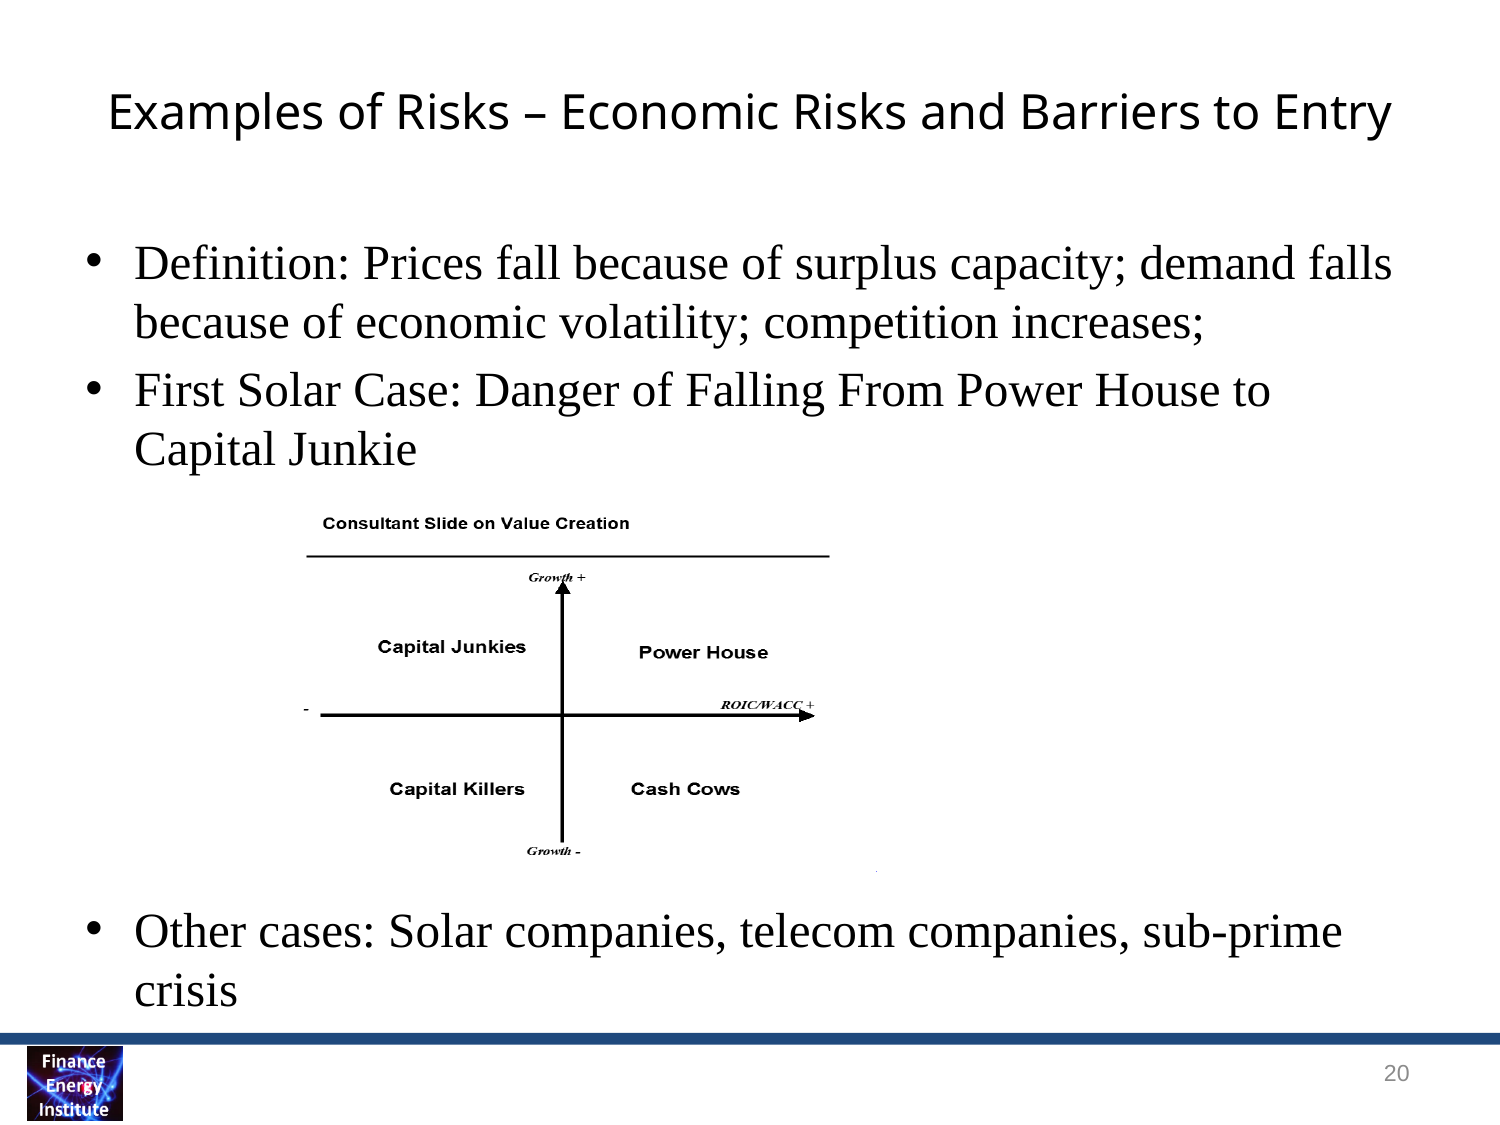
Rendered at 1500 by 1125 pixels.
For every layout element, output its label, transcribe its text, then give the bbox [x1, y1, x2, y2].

slide_number 20 [1074, 1042, 1425, 1103]
title Examples of Risks – Economic Risks and Barriers to Entry [70, 56, 1430, 164]
picture [287, 499, 877, 872]
list Definition: Prices fall because of surplus capacity; demand falls because of economic volatility; competition increases; First Solar Case: Danger of Falling From Power House to Capital Junkie Other cases: Solar companies, telecom companies, sub-prime crisis [70, 222, 1430, 1032]
picture [27, 1046, 123, 1121]
